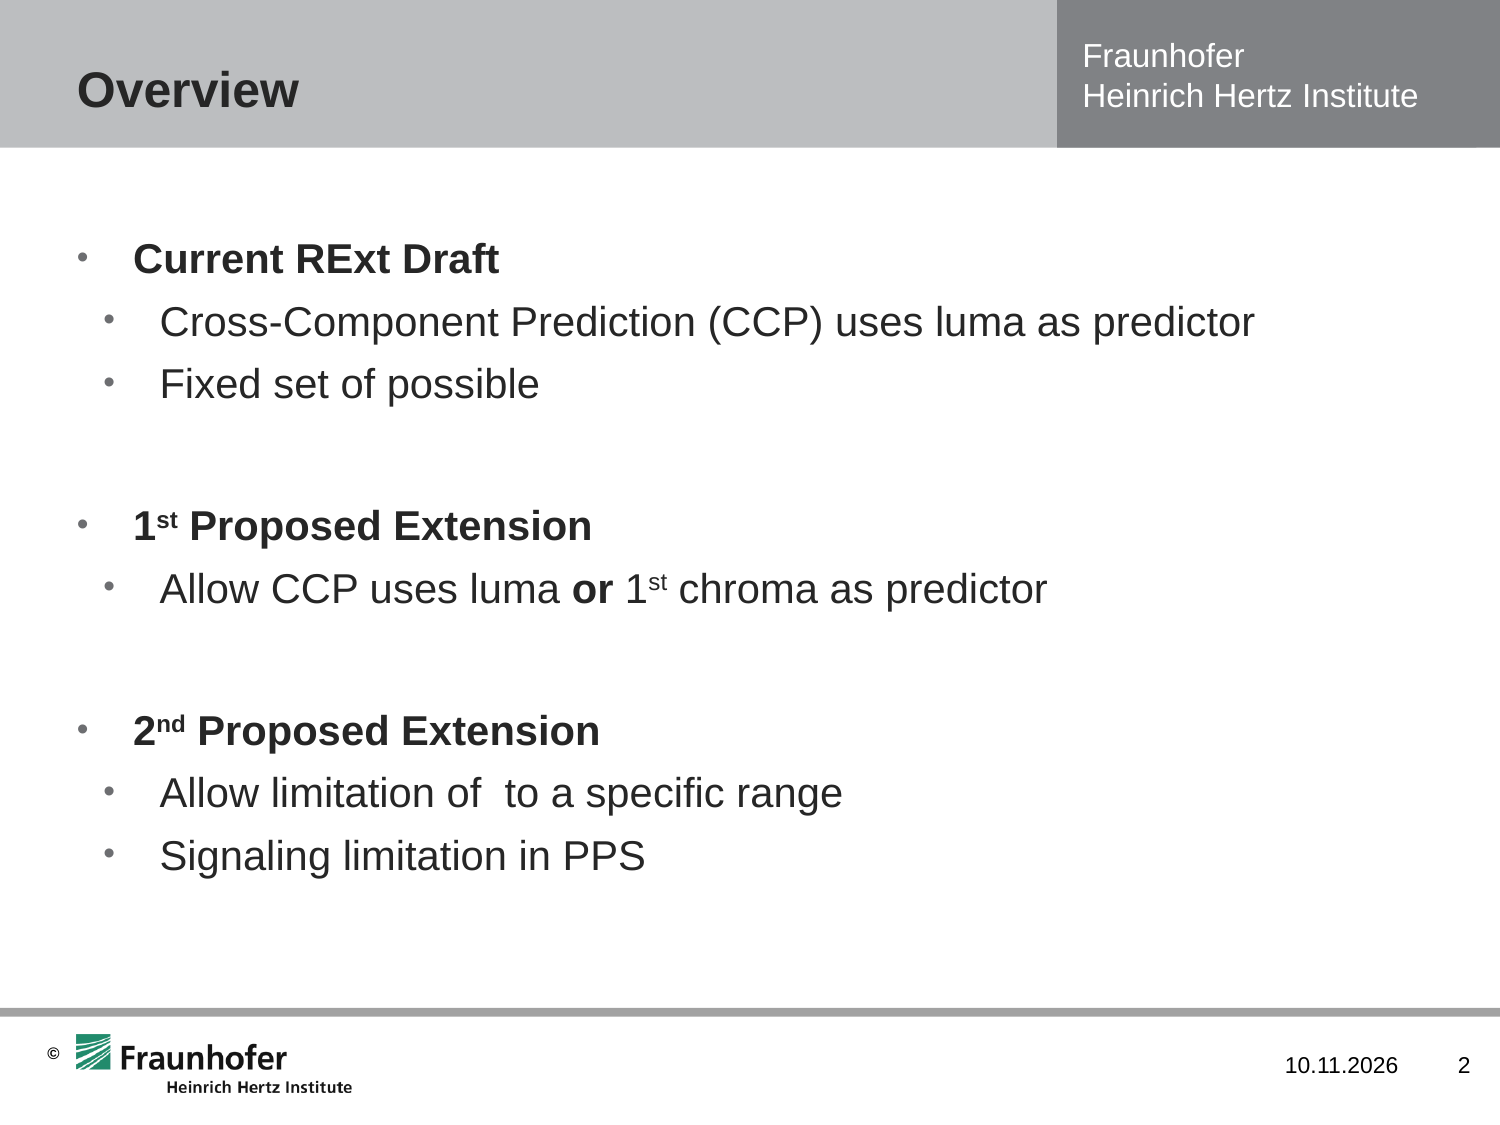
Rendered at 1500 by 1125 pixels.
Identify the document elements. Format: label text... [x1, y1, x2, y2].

picture [76, 1034, 352, 1093]
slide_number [1019, 1034, 1394, 1094]
slide_number 2 [1394, 1034, 1471, 1094]
title Overview [76, 58, 1022, 118]
